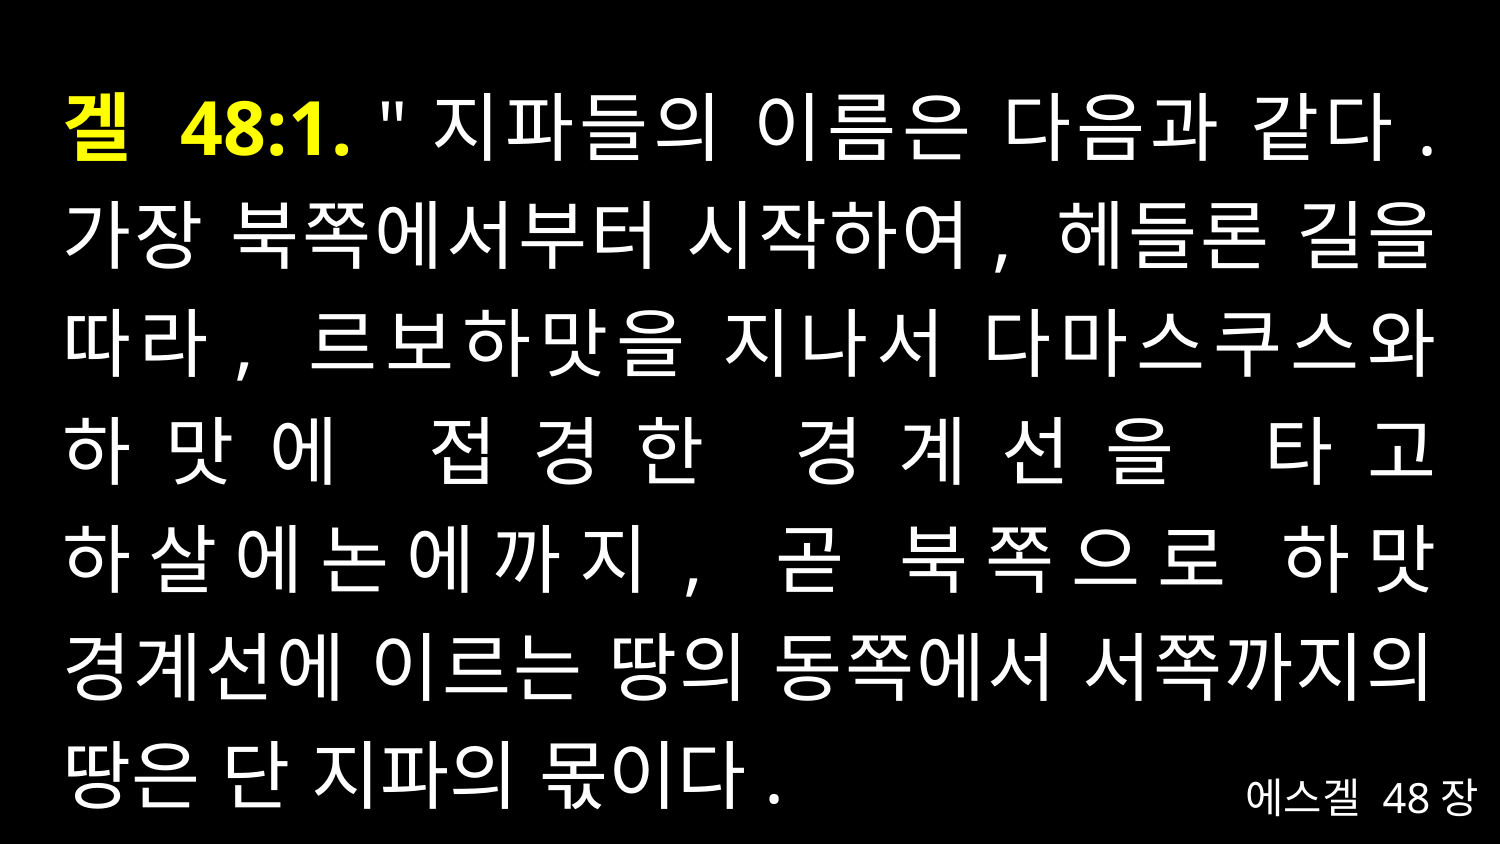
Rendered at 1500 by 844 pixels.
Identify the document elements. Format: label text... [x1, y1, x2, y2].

title 겔 48:1. "지파들의 이름은 다음과 같다. 가장 북쪽에서부터 시작하여, 헤들론 길을 따라, 르보하맛을 지나서 다마스쿠스와 하맛에 접경한 경계선을 타고 하살에논에까지, 곧 북쪽으로 하맛 경계선에 이르는 땅의 동쪽에서 서쪽까지의 땅은 단 지파의 몫이다. [0, 0, 1500, 844]
subtitle 에스겔 48장 [916, 770, 1500, 844]
